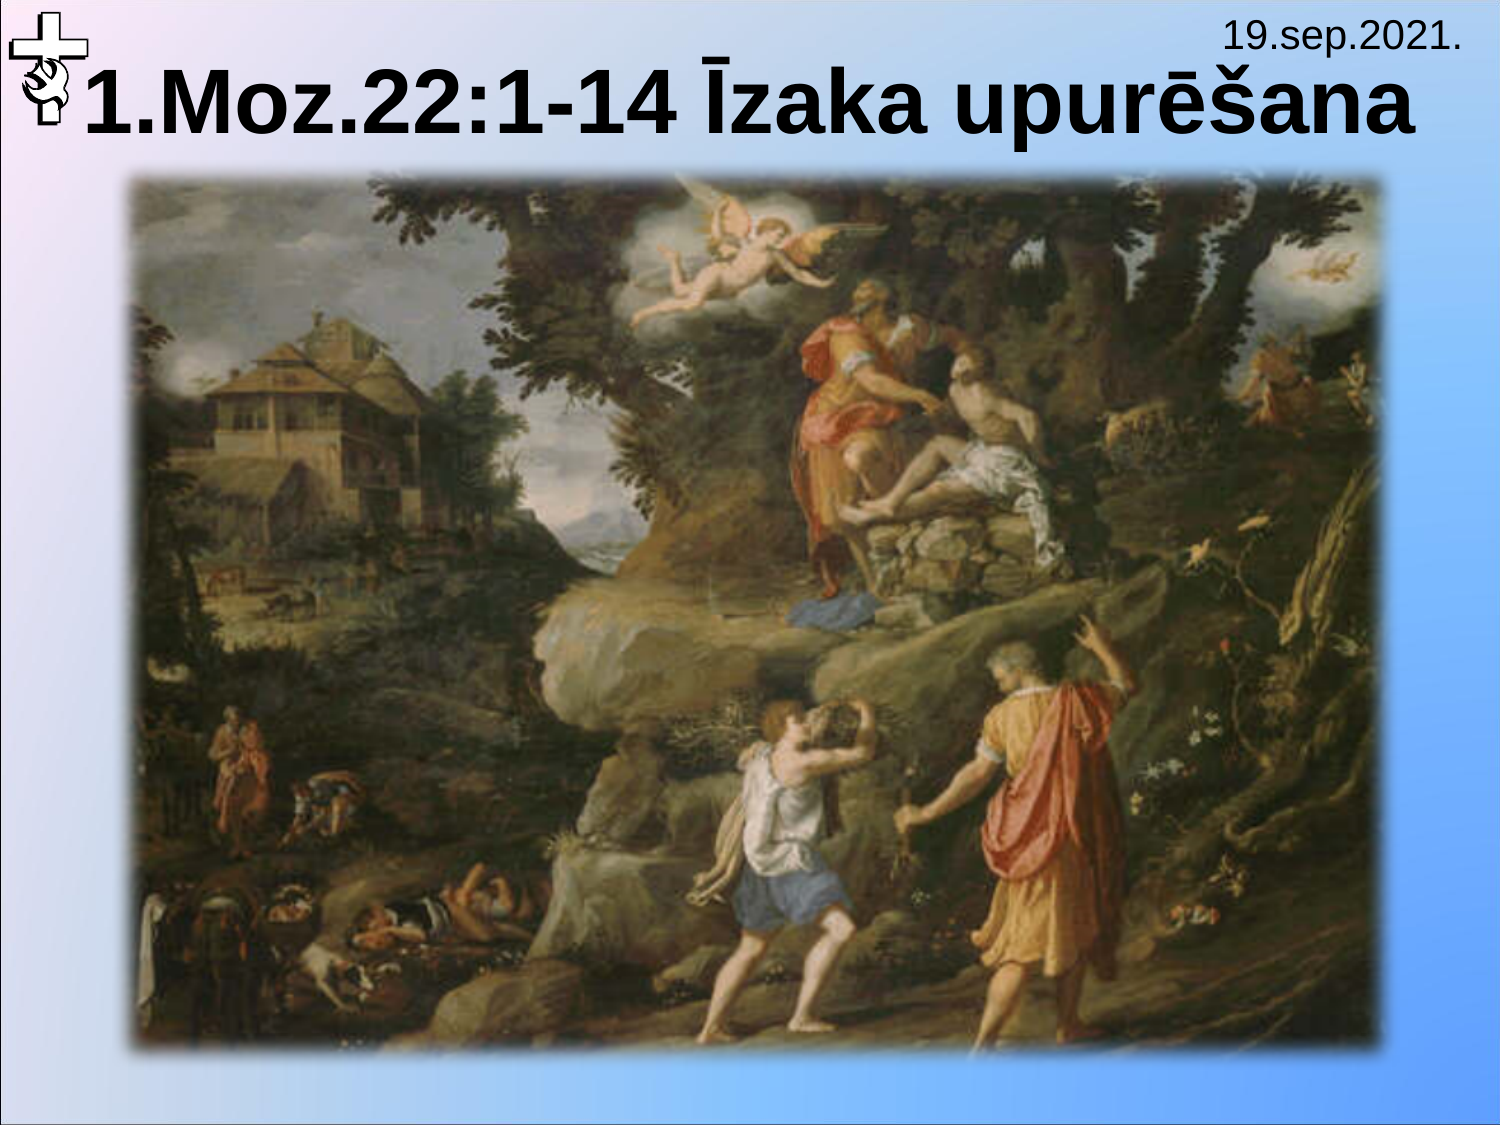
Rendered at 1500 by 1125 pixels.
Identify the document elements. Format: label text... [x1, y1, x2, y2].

text_box 19.sep.2021. [1207, 0, 1500, 65]
title 1.Moz.22:1-14 Īzaka upurēšana [58, 8, 1442, 185]
picture [0, 0, 1500, 1125]
